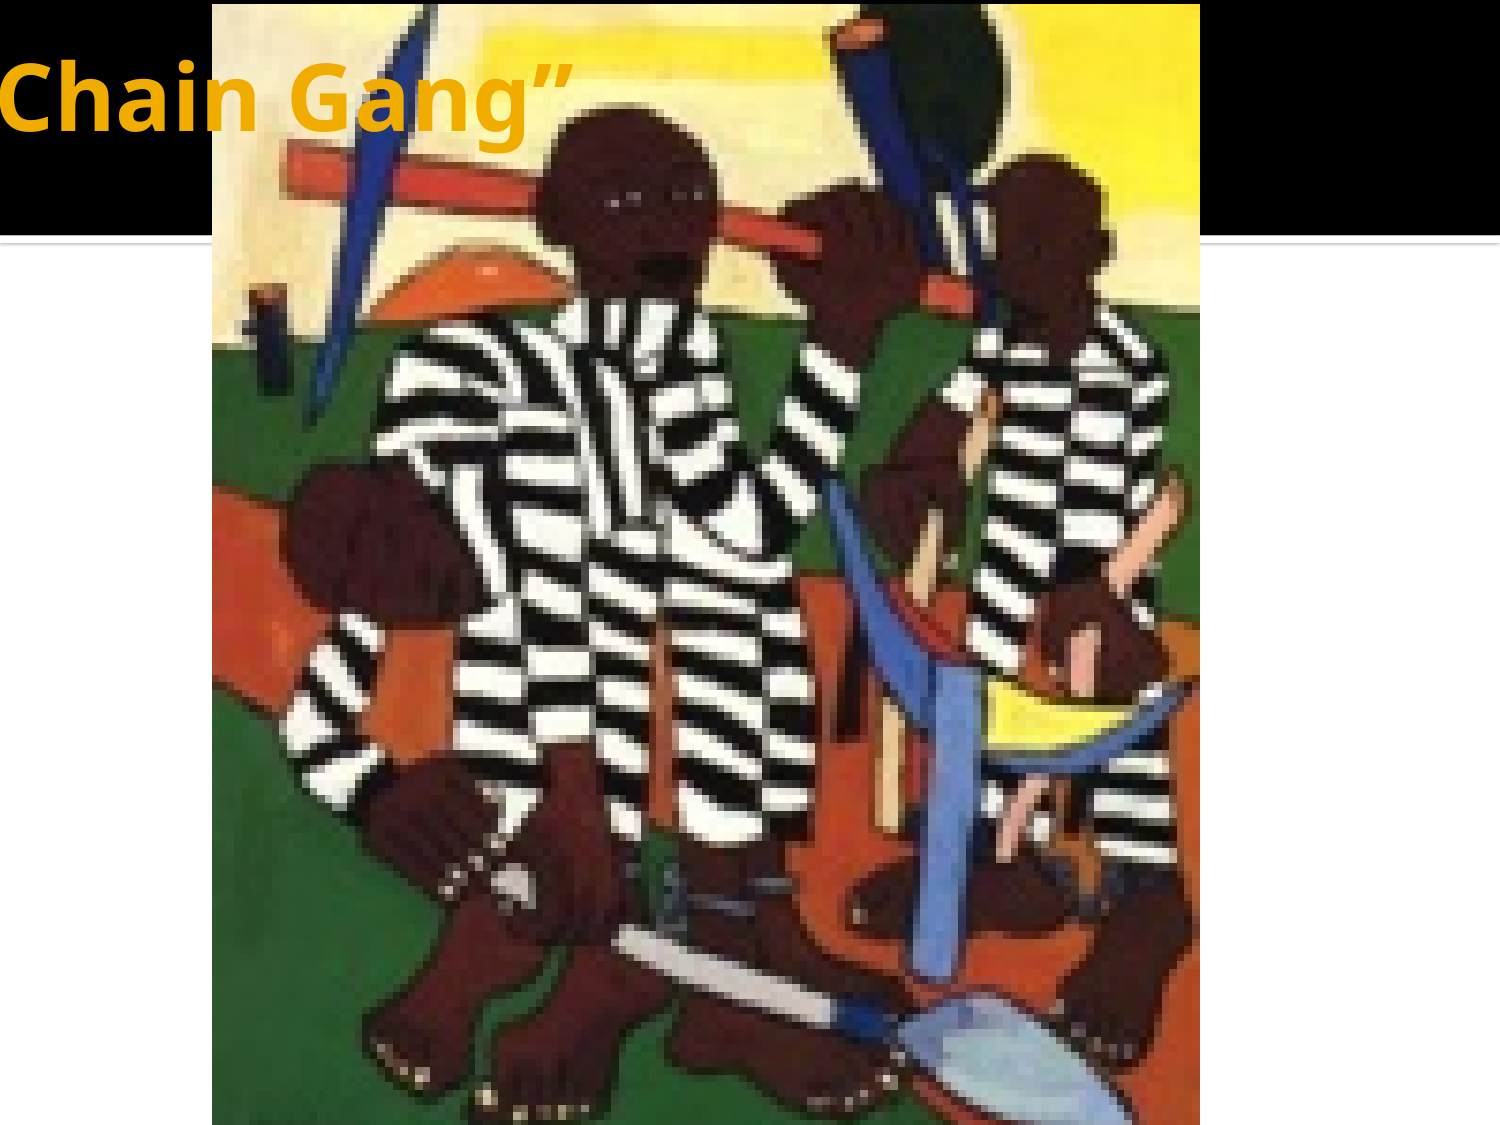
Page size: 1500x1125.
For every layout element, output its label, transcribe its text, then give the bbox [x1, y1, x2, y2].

title “Chain Gang” [0, 0, 1288, 188]
picture [212, 3, 1200, 1125]
